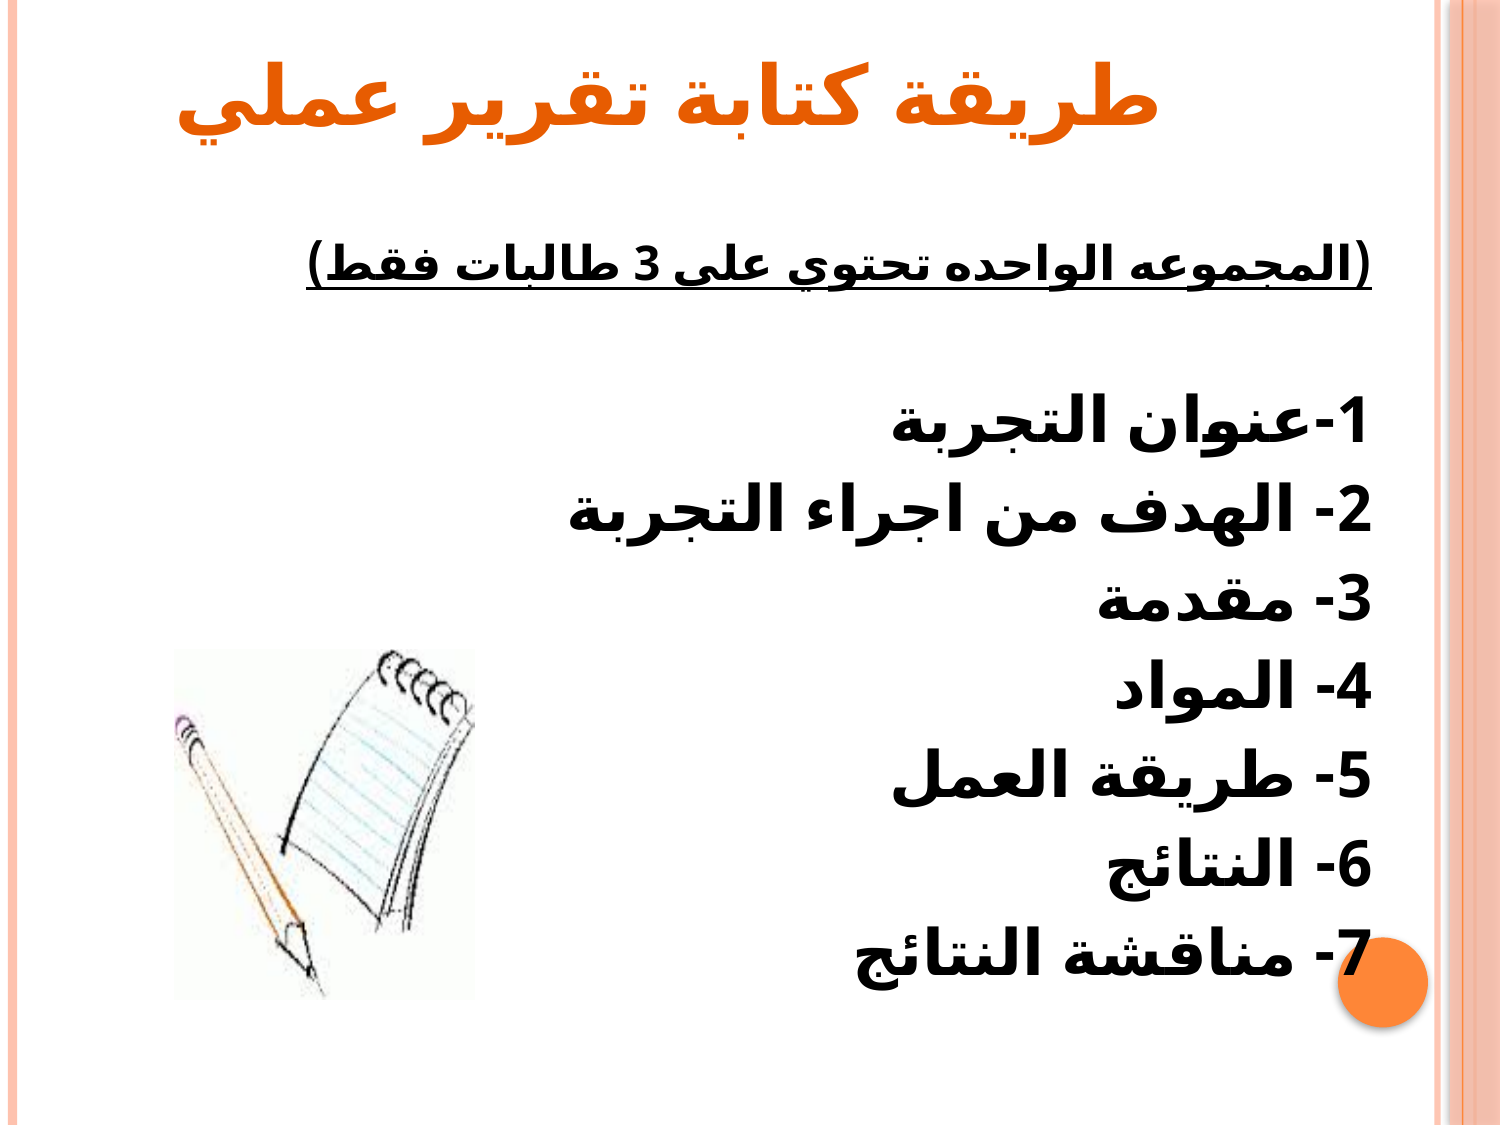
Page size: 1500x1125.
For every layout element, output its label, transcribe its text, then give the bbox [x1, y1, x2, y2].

list (المجموعه الواحده تحتوي على 3 طالبات فقط) 1-عنوان التجربة 2- الهدف من اجراء التجربة 3- مقدمة 4- المواد 5- طريقة العمل 6- النتائج 7- مناقشة النتائج [62, 224, 1388, 1075]
picture [174, 649, 476, 1001]
title طريقة كتابة تقرير عملي [99, 0, 1325, 150]
